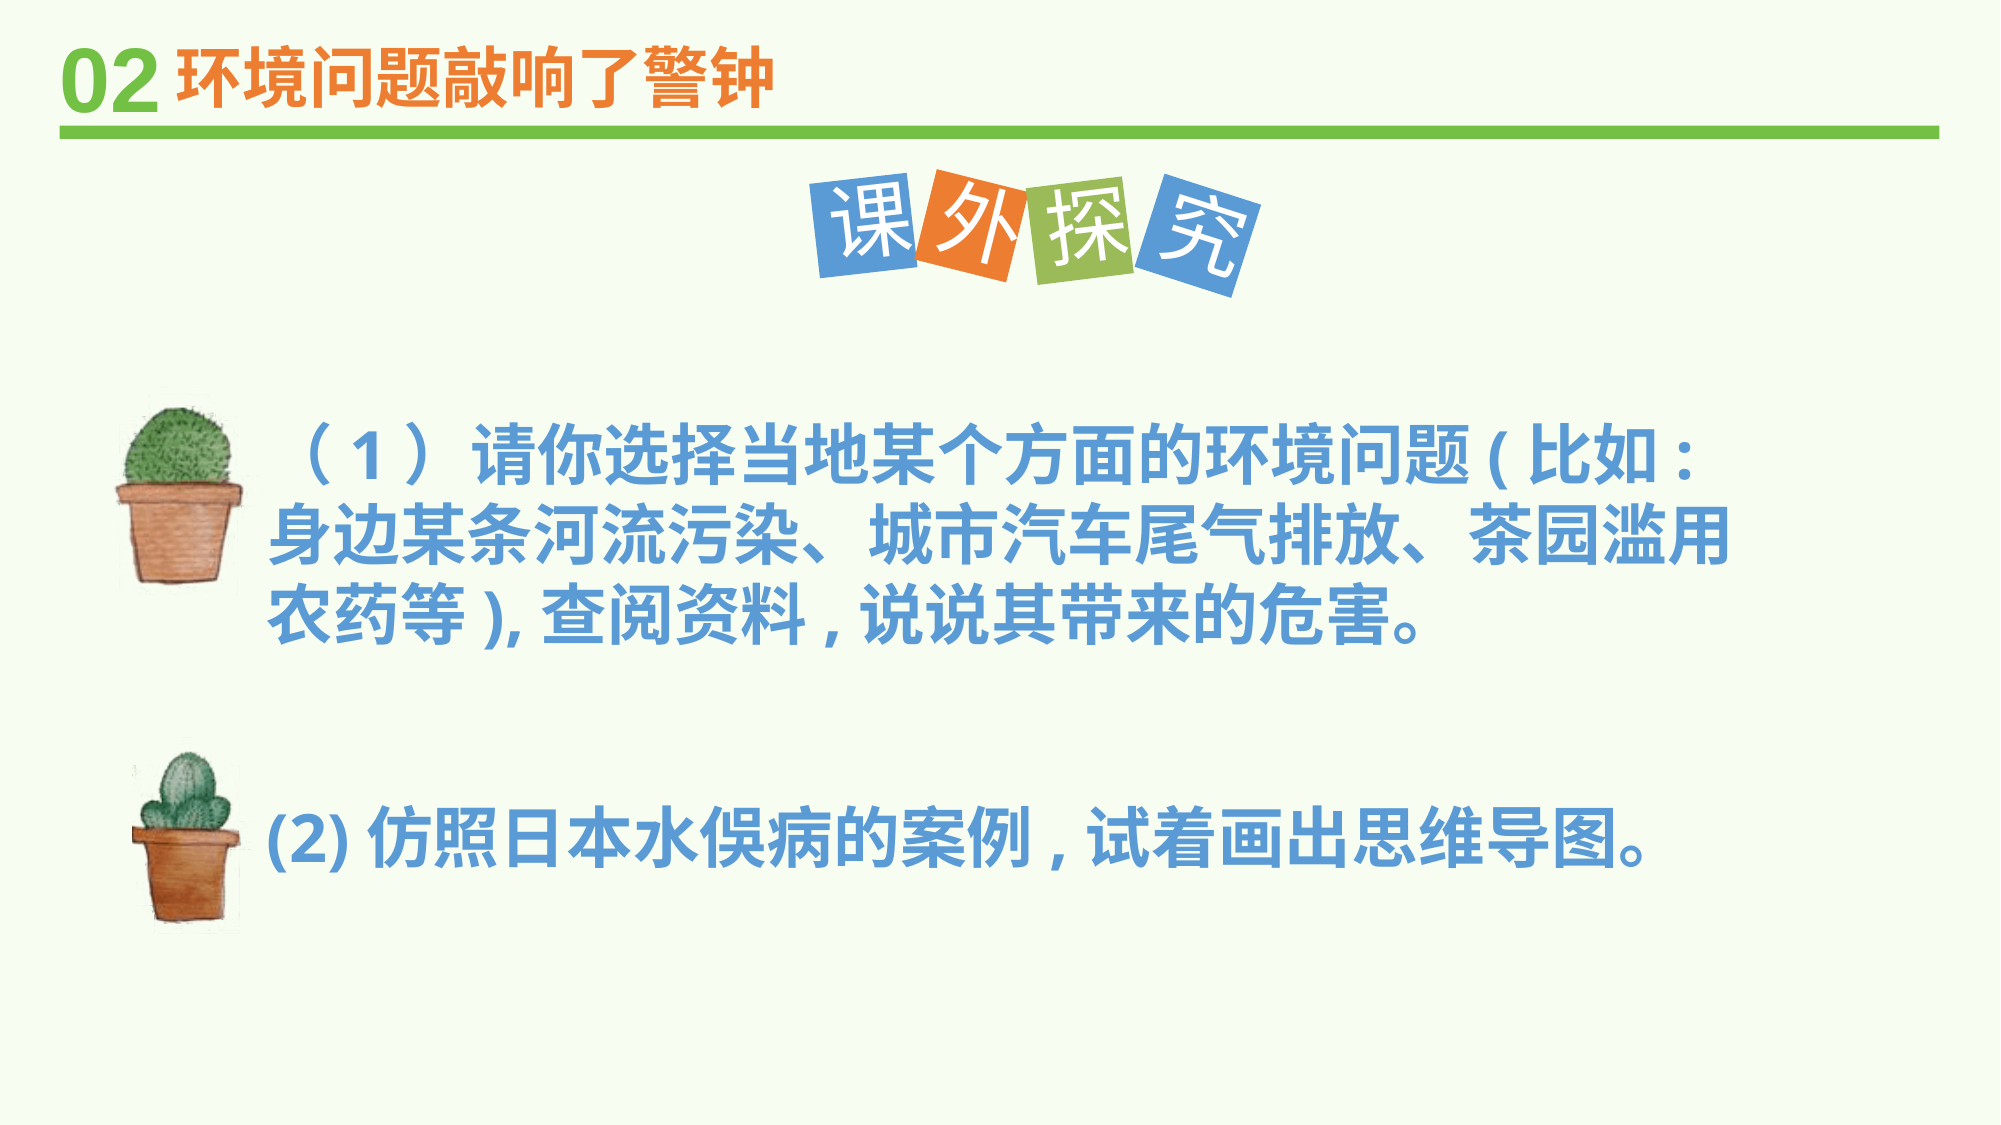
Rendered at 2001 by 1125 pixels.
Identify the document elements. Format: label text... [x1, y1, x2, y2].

text_box 02 [59, 24, 161, 128]
text_box (2)仿照日本水俁病的案例,试着画出思维导图。 [251, 708, 1646, 964]
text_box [814, 177, 1249, 285]
picture [132, 708, 252, 948]
picture [109, 356, 275, 610]
text_box [59, 125, 1940, 140]
text_box （1）请你选择当地某个方面的环境问题(比如:身边某条河流污染、城市汽车尾气排放、茶园滥用农药等),查阅资料,说说其带来的危害。 [251, 405, 1768, 660]
text_box 环境问题敲响了警钟 [161, 28, 811, 123]
